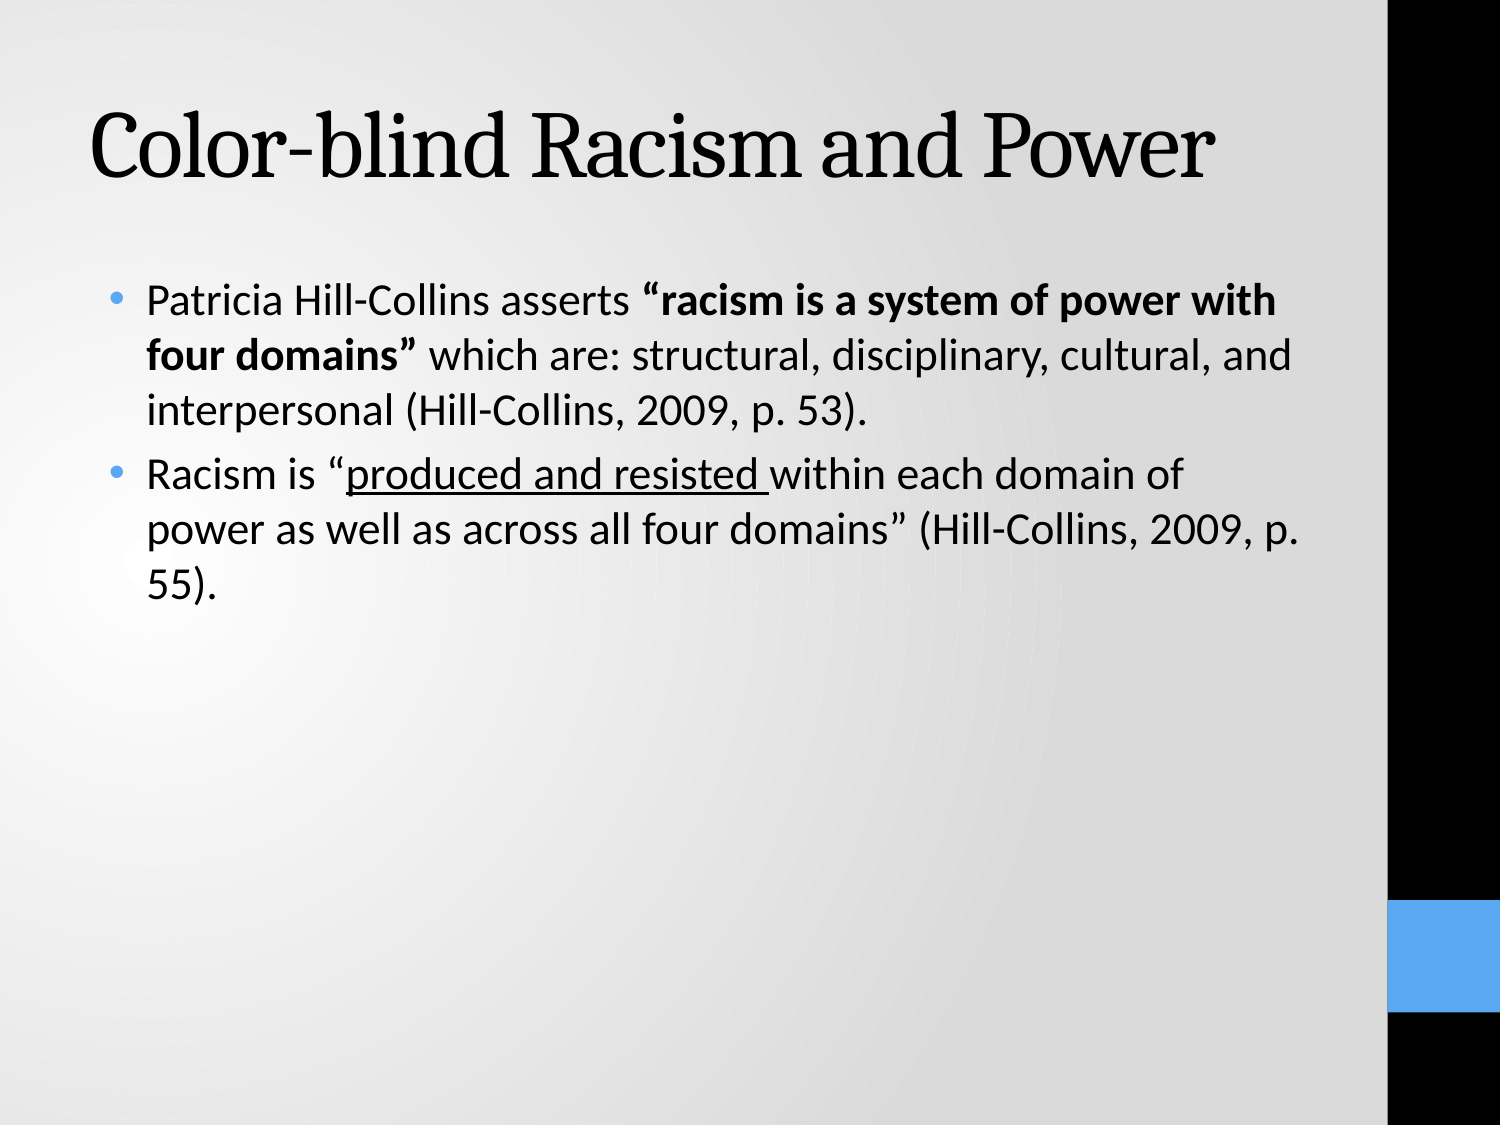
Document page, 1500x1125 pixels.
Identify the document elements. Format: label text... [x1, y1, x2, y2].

title Color-blind Racism and Power [75, 45, 1325, 233]
list Patricia Hill-Collins asserts “racism is a system of power with four domains” which are: structural, disciplinary, cultural, and interpersonal (Hill-Collins, 2009, p. 53). Racism is “produced and resisted within each domain of power as well as across all four domains” (Hill-Collins, 2009, p. 55). [75, 262, 1325, 1050]
